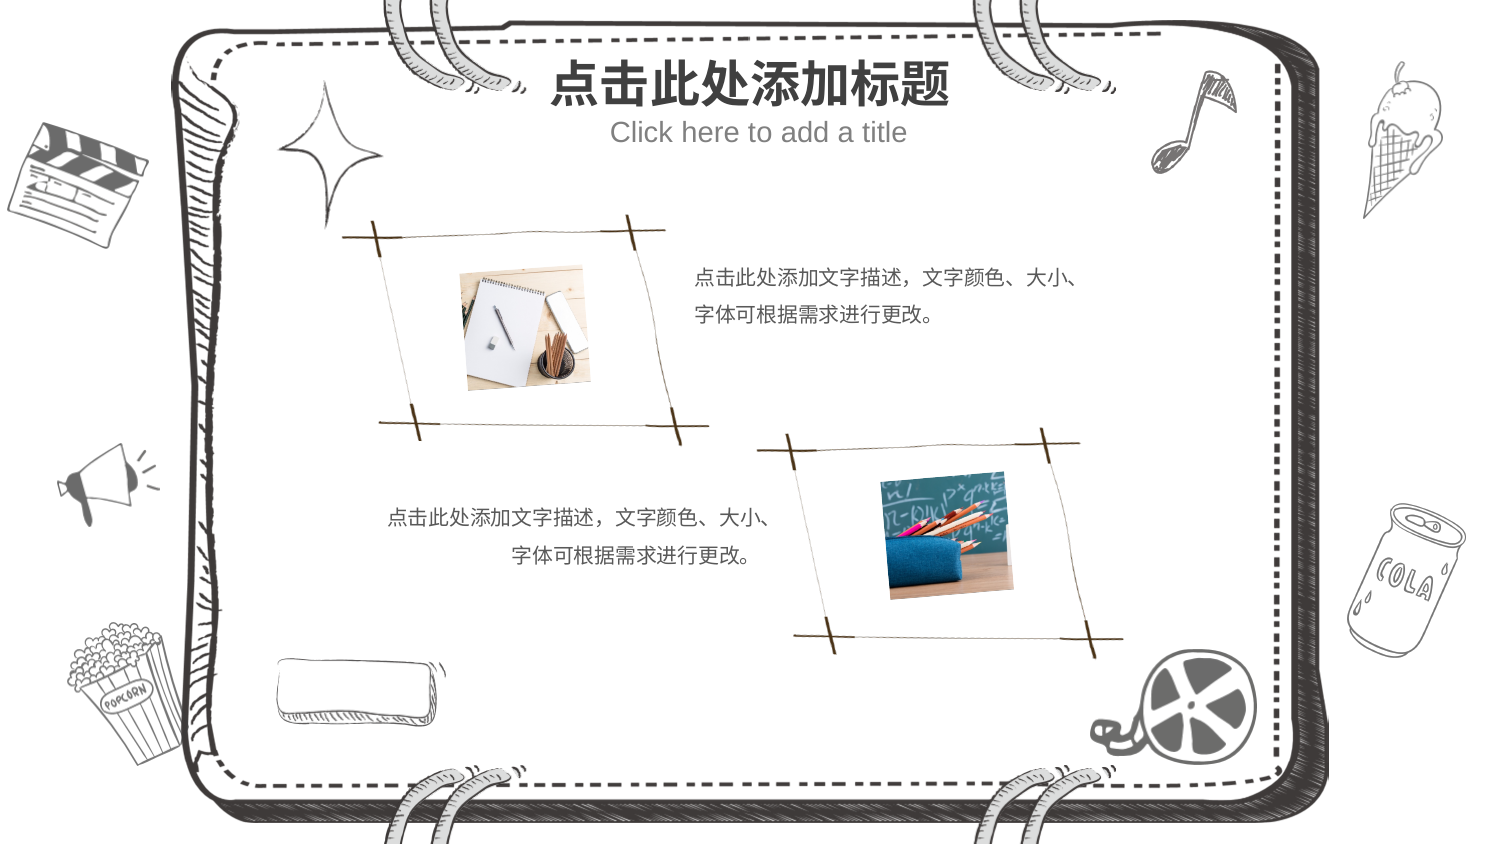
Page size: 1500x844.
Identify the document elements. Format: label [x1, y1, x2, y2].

picture [7, 122, 149, 249]
picture [1347, 503, 1466, 659]
picture [66, 0, 1329, 844]
picture [1363, 61, 1443, 220]
text_box [740, 391, 1157, 666]
text_box [507, 45, 993, 156]
picture [57, 443, 160, 527]
text_box [325, 177, 743, 453]
